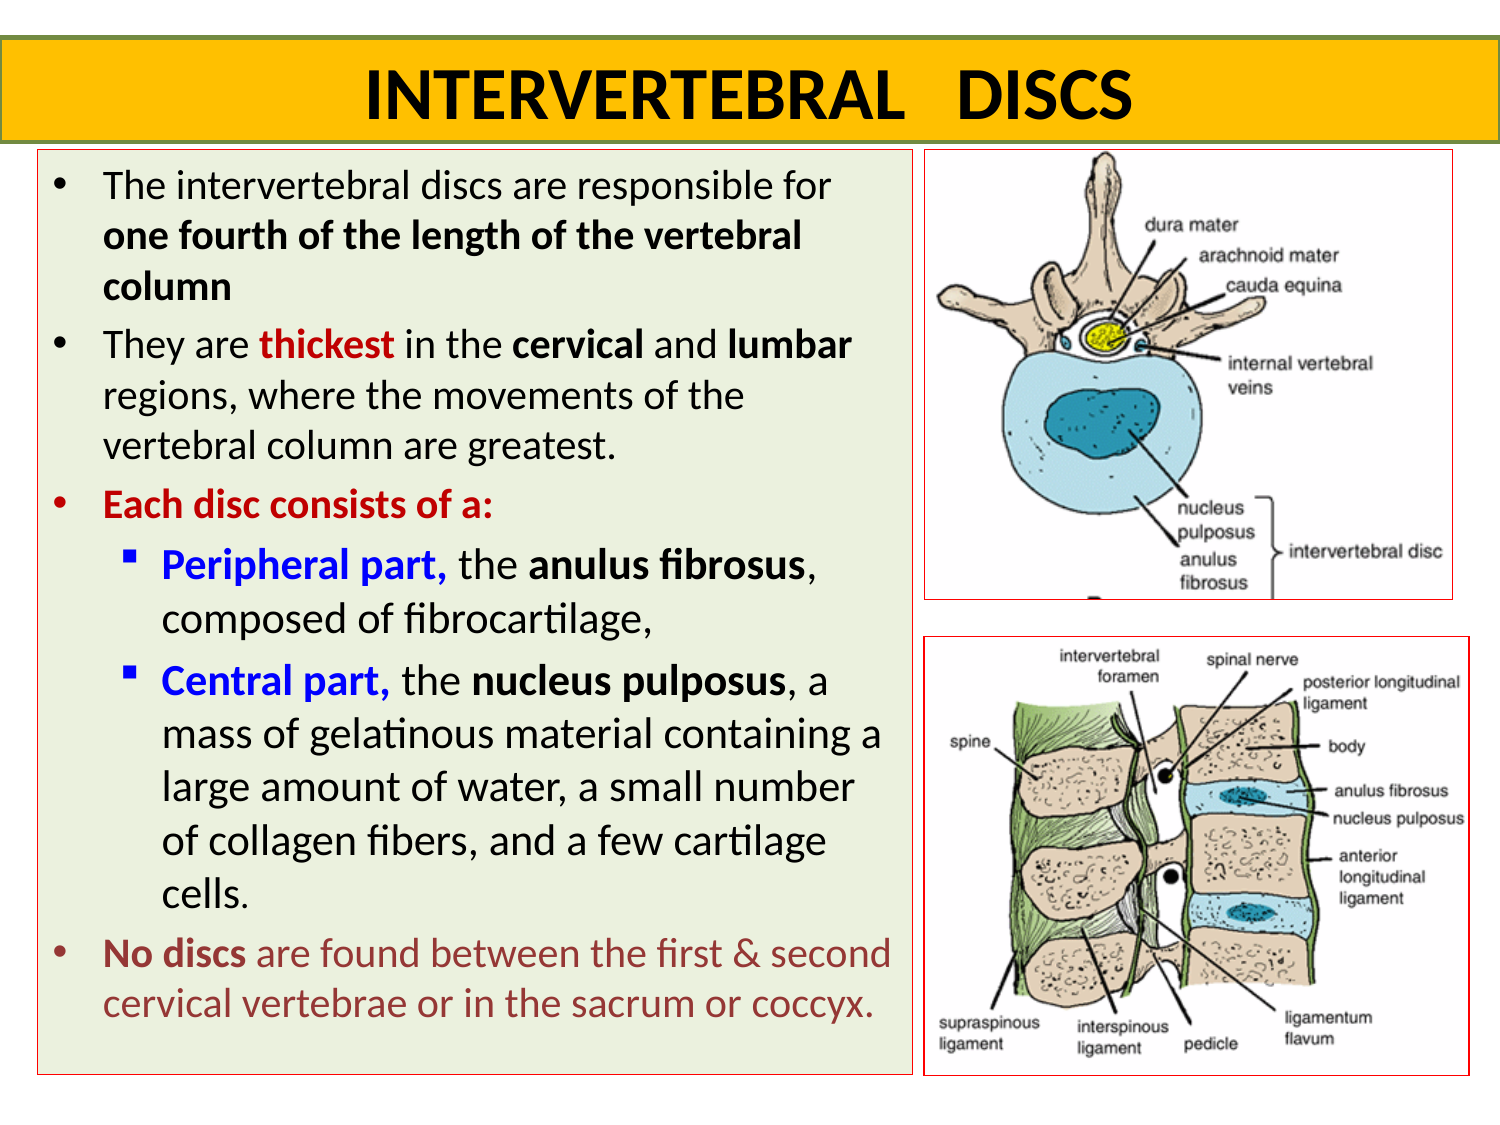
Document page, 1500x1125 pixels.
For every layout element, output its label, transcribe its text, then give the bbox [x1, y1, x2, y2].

picture [924, 637, 1469, 1076]
text_box INTERVERTEBRAL DISCS [0, 35, 1500, 144]
list The intervertebral discs are responsible for one fourth of the length of the vertebral column They are thickest in the cervical and lumbar regions, where the movements of the vertebral column are greatest. Each disc consists of a: Peripheral part, the anulus fibrosus, composed of fibrocartilage, Central part, the nucleus pulposus, a mass of gelatinous material containing a large amount of water, a small number of collagen fibers, and a few cartilage cells. No discs are found between the first & second cervical vertebrae or in the sacrum or coccyx. [37, 149, 913, 1075]
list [924, 149, 1453, 601]
